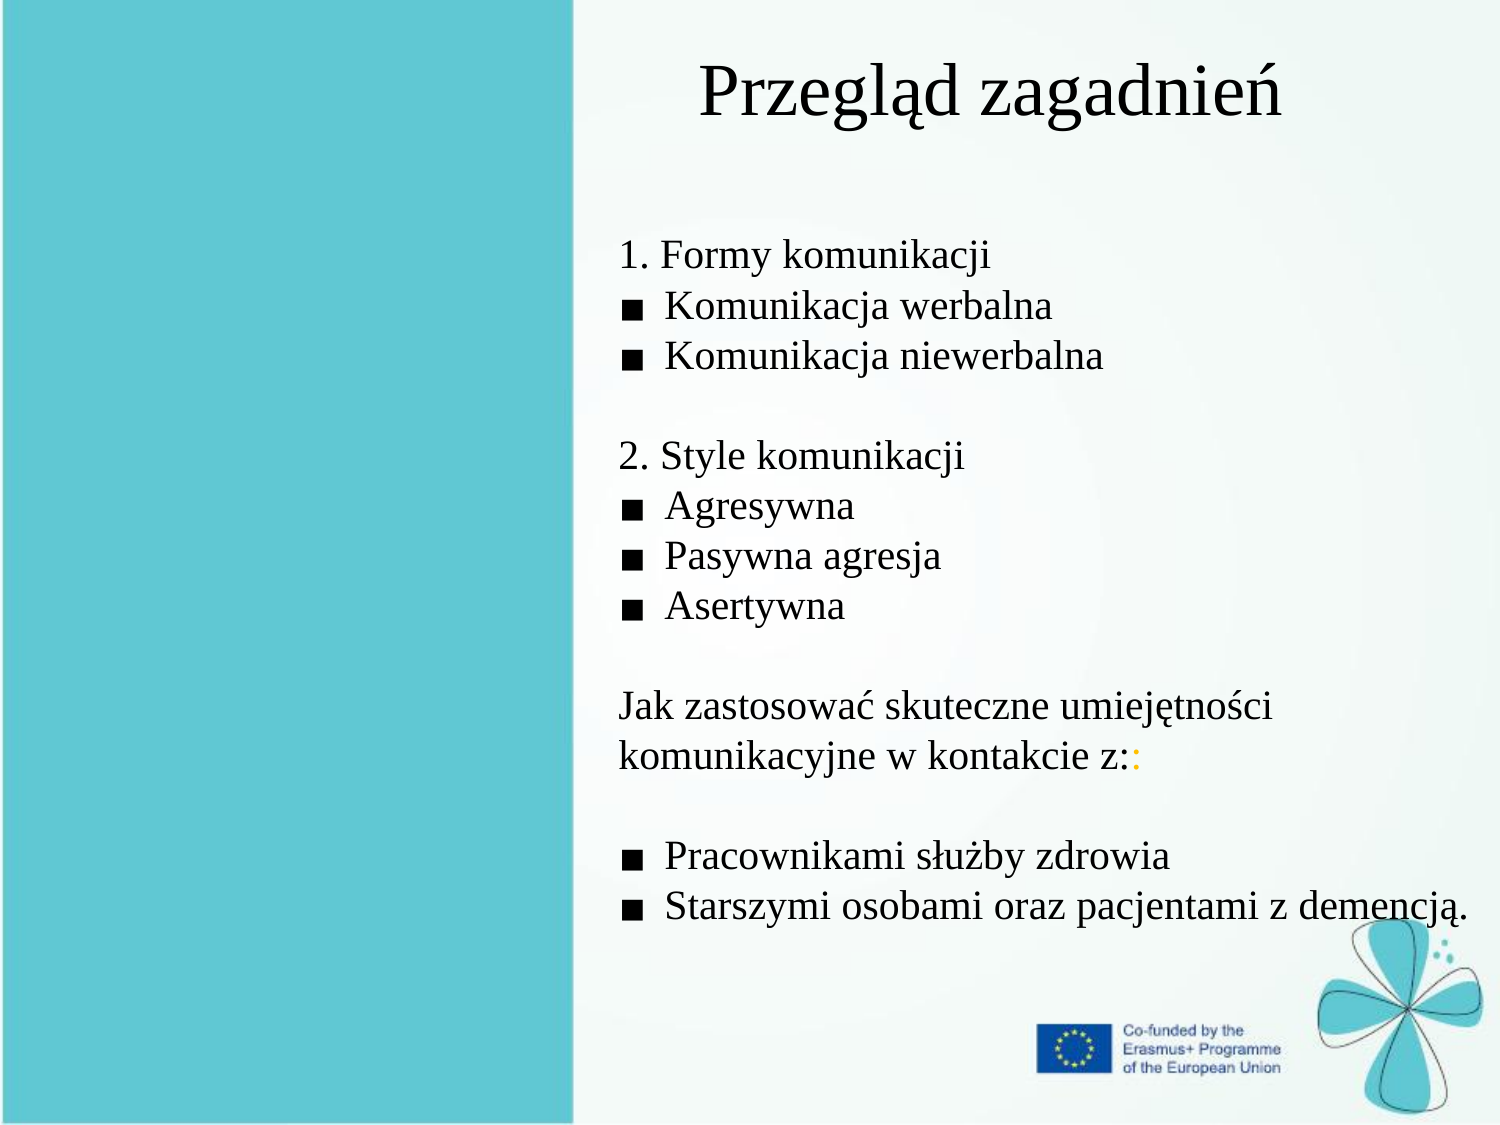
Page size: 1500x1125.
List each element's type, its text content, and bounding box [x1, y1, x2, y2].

text_box Przegląd zagadnień [626, 33, 1356, 139]
picture [0, 0, 1500, 1125]
text_box 1. Formy komunikacji Komunikacja werbalna Komunikacja niewerbalna 2. Style komunikacji Agresywna Pasywna agresja Asertywna Jak zastosować skuteczne umiejętności komunikacyjne w kontakcie z:: Pracownikami służby zdrowia Starszymi osobami oraz pacjentami z demencją. [584, 219, 1500, 936]
